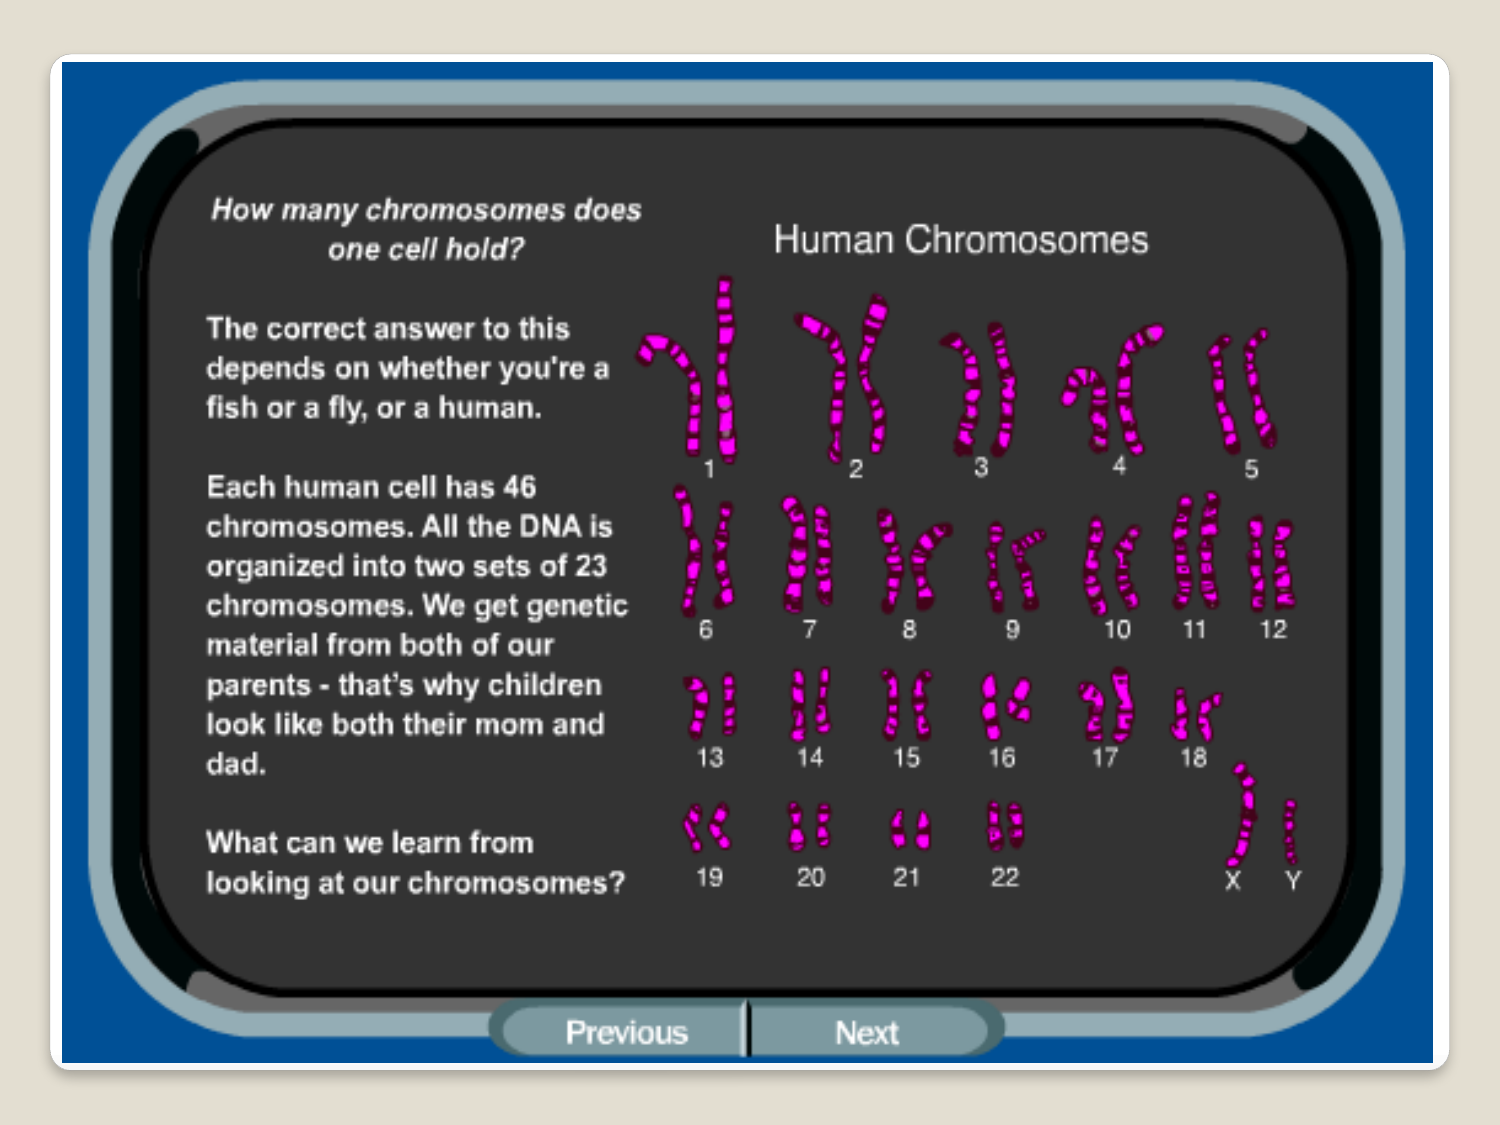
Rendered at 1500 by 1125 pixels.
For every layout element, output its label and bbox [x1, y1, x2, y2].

picture [62, 62, 1433, 1063]
